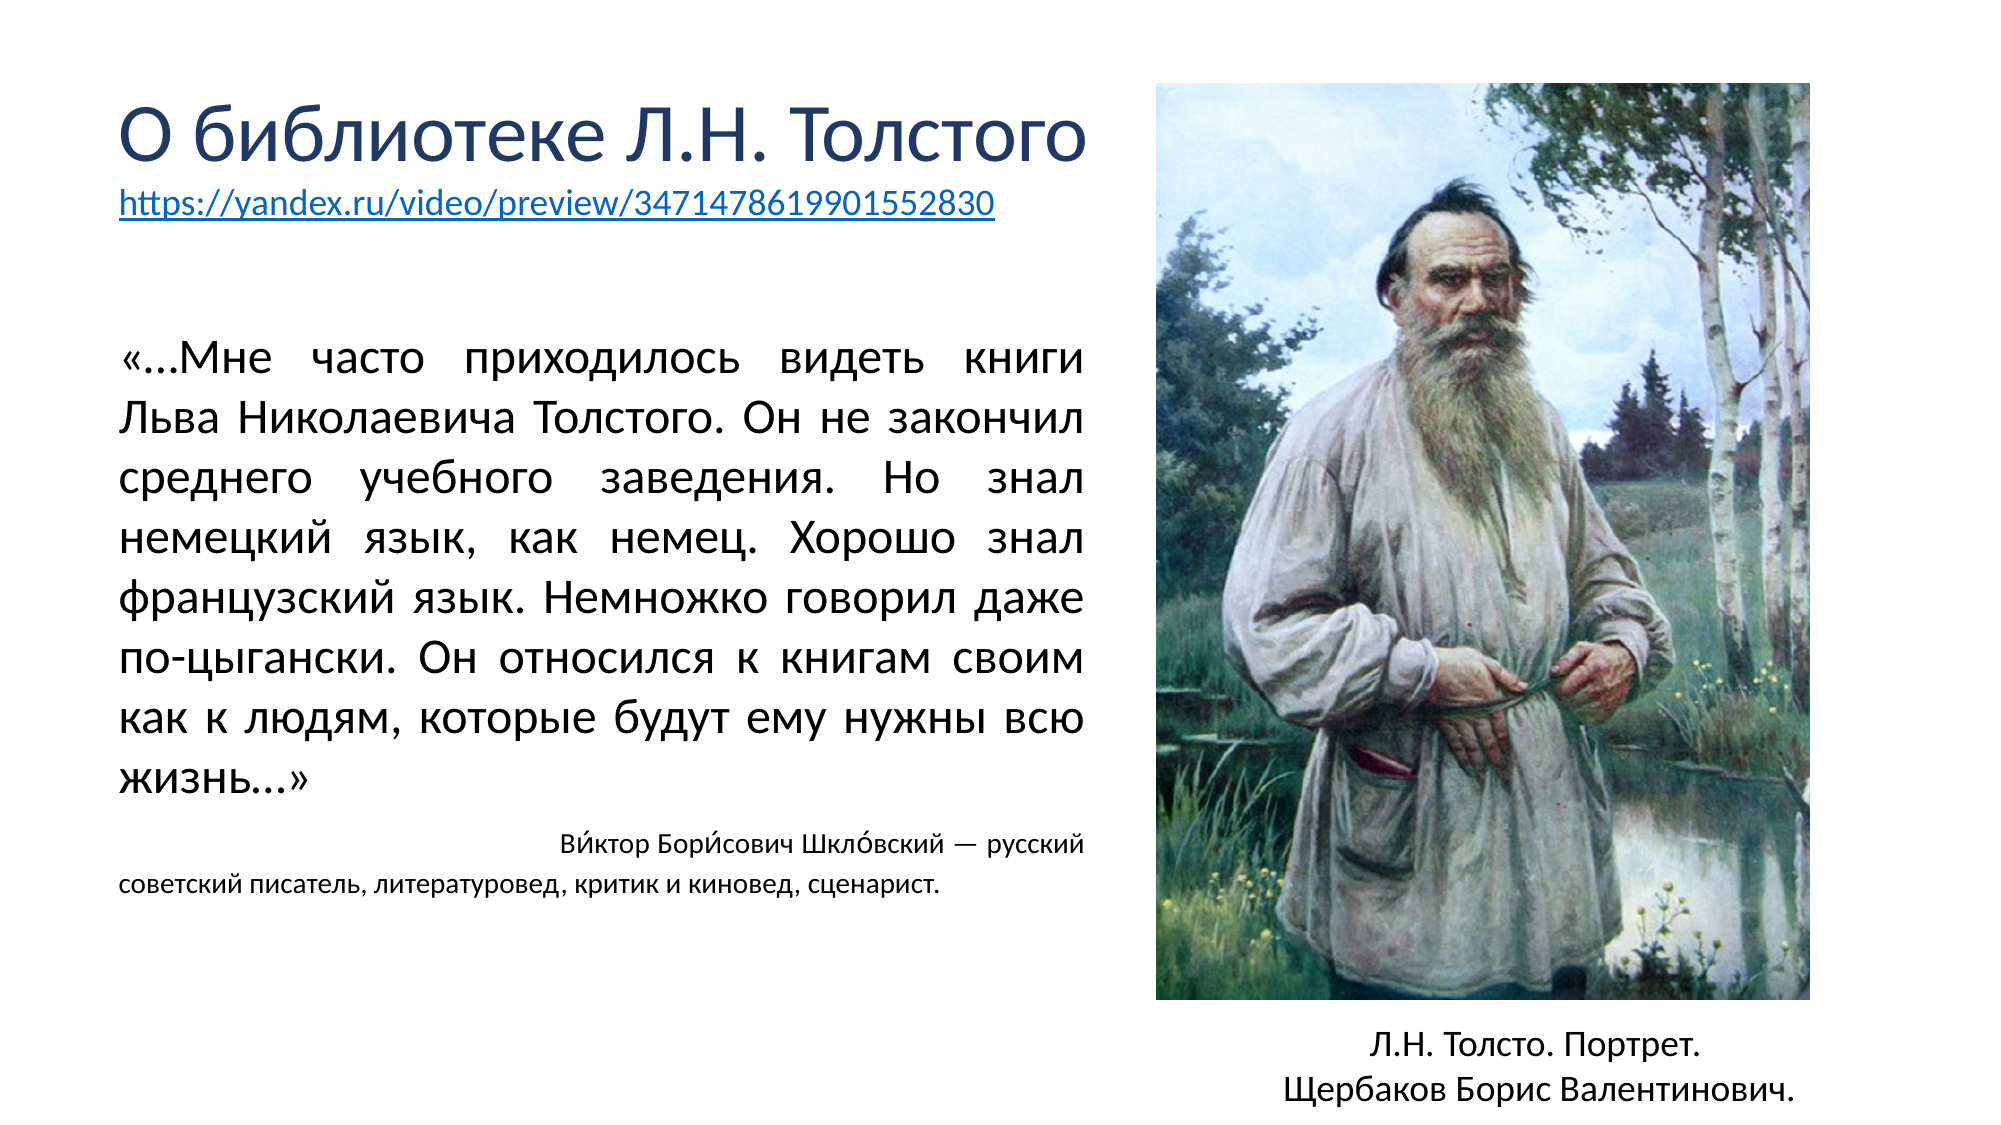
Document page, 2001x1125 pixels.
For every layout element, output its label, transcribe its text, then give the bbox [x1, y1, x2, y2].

picture [1156, 83, 1810, 1000]
text_box О библиотеке Л.Н. Толстого https://yandex.ru/video/preview/3471478619901552830 [103, 71, 1408, 276]
text_box «…Мне часто приходилось видеть книги Льва Николаевича Толстого. Он не закончил среднего учебного заведения. Но знал немецкий язык, как немец. Хорошо знал французский язык. Немножко говорил даже по-цыгански. Он относился к книгам своим как к людям, которые будут ему нужны всю жизнь…» Ви́ктор Бори́сович Шкло́вский — русский советский писатель, литературовед, критик и киновед, сценарист. [103, 316, 1100, 907]
text_box Л.Н. Толсто. Портрет. Щербаков Борис Валентинович. [1156, 1012, 1924, 1117]
